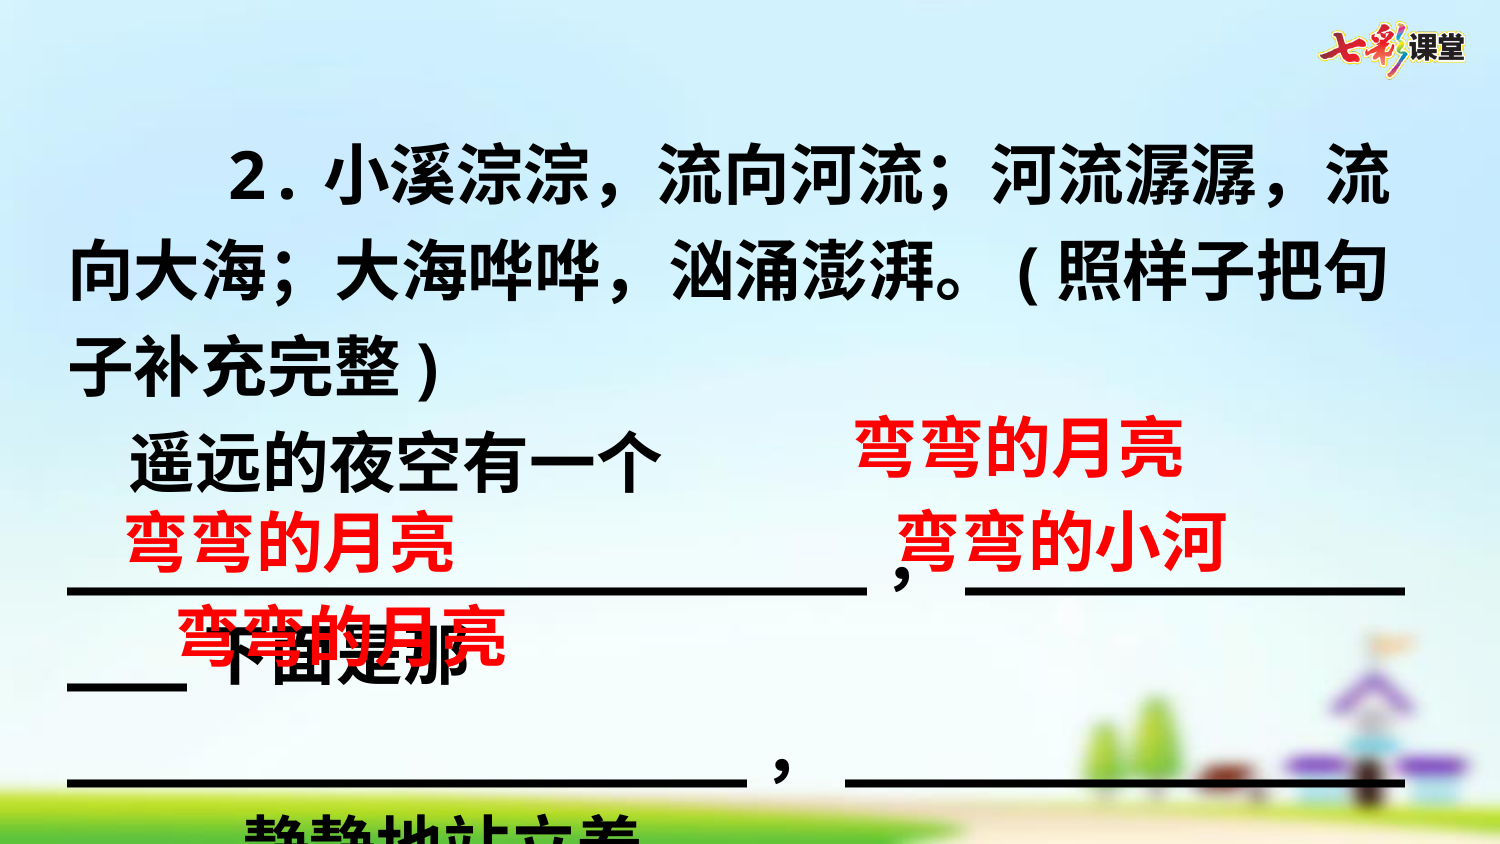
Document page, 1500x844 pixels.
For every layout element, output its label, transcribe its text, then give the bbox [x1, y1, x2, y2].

picture [0, 0, 1500, 844]
text_box 弯弯的月亮 [107, 492, 498, 588]
text_box 2.小溪淙淙，流向河流；河流潺潺，流向大海；大海哗哗，汹涌澎湃。(照样子把句子补充完整) 遥远的夜空有一个____________________，______________下面是那_________________，__________________静静地站立着。 [52, 109, 1447, 844]
text_box 弯弯的小河 [879, 492, 1270, 588]
text_box 弯弯的月亮 [159, 587, 550, 682]
text_box 弯弯的月亮 [836, 398, 1353, 494]
